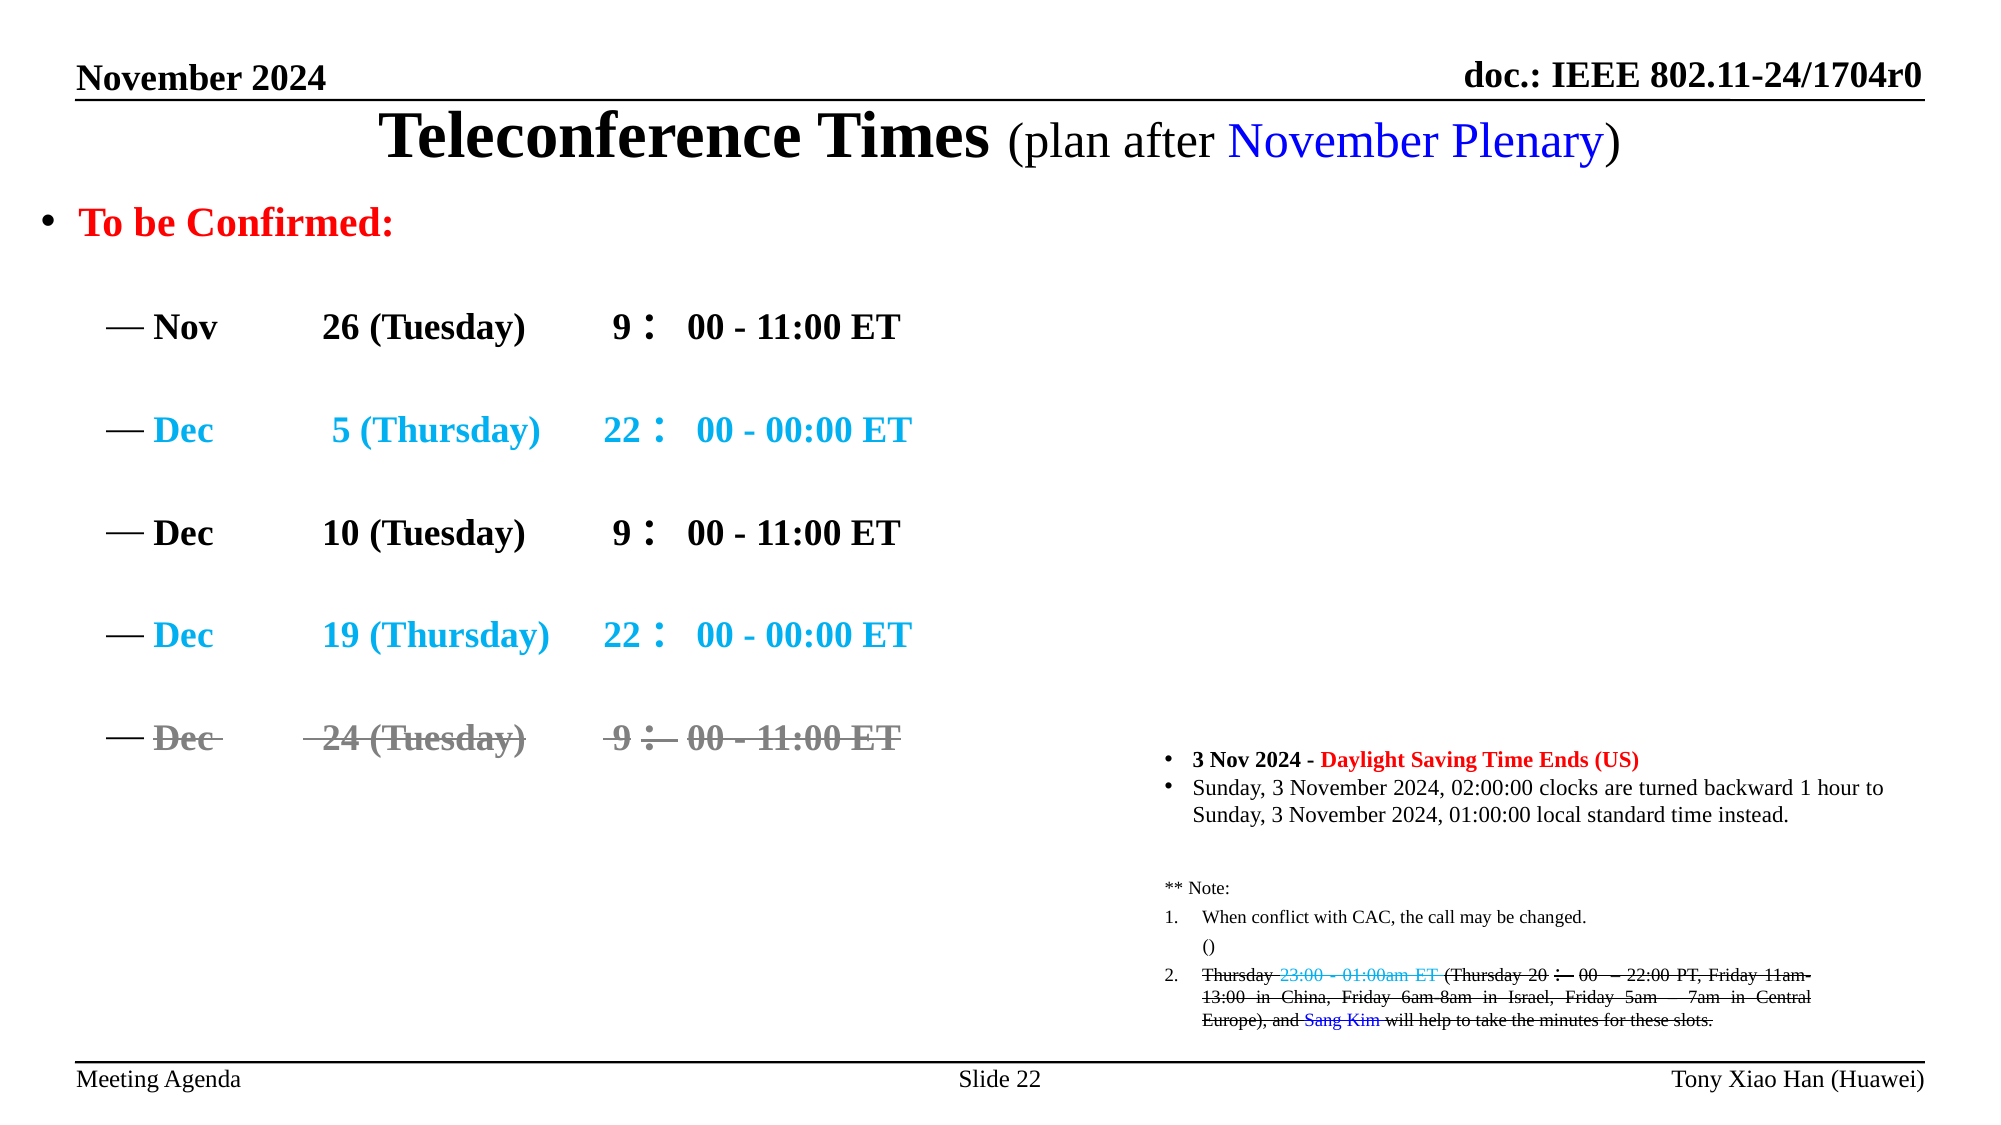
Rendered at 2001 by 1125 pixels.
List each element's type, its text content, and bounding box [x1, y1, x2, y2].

text_box ** Note: When conflict with CAC, the call may be changed. () Thursday 23:00 - 01:00am ET (Thursday 20：00 – 22:00 PT, Friday 11am-13:00 in China, Friday 6am-8am in Israel, Friday 5am – 7am in Central Europe), and Sang Kim will help to take the minutes for these slots. [1149, 868, 1827, 1038]
text_box To be Confirmed: Nov 26 (Tuesday) 9：00 - 11:00 ET Dec 5 (Thursday) 22：00 - 00:00 ET Dec 10 (Tuesday) 9：00 - 11:00 ET Dec 19 (Thursday) 22：00 - 00:00 ET Dec 24 (Tuesday) 9：00 - 11:00 ET [25, 187, 1188, 1051]
text_box Teleconference Times (plan after November Plenary) [0, 87, 2000, 175]
text_box 3 Nov 2024 - Daylight Saving Time Ends (US) Sunday, 3 November 2024, 02:00:00 clocks are turned backward 1 hour to Sunday, 3 November 2024, 01:00:00 local standard time instead. [1149, 737, 1900, 835]
